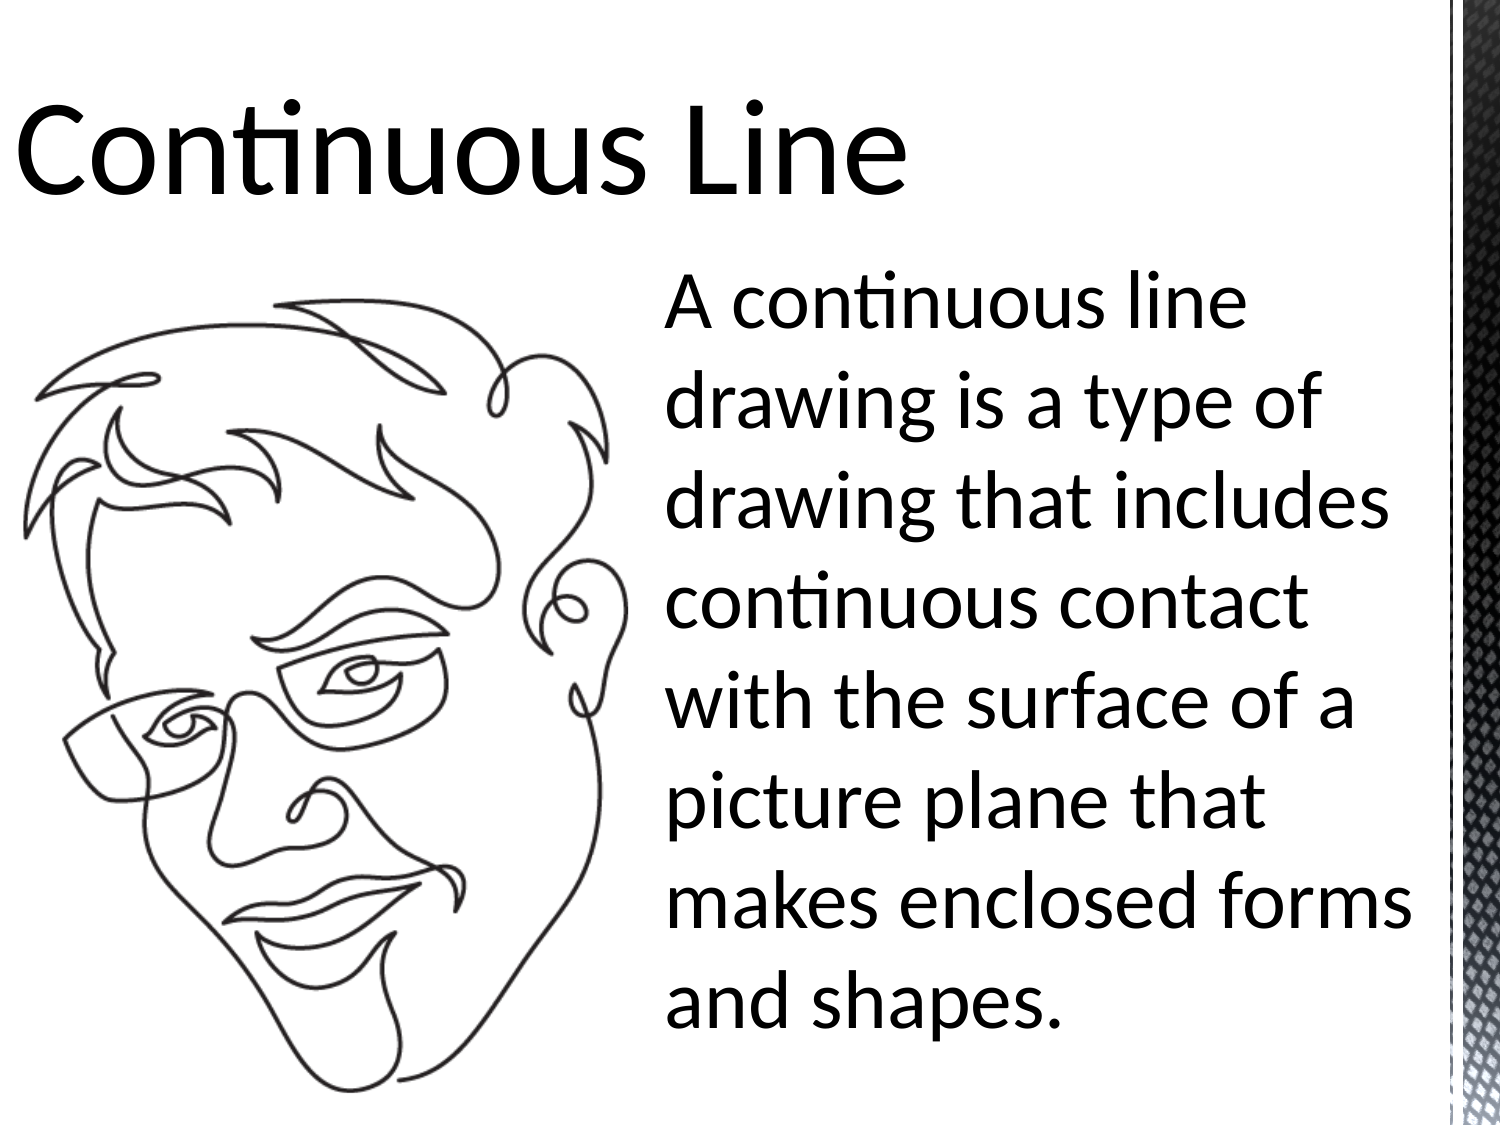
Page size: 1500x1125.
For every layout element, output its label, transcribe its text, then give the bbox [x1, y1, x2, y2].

picture [13, 283, 638, 1109]
picture [1447, 0, 1500, 1125]
text_box Continuous Line [0, 50, 1075, 230]
text_box A continuous line drawing is a type of drawing that includes continuous contact with the surface of a picture plane that makes enclosed forms and shapes. [650, 237, 1450, 1053]
